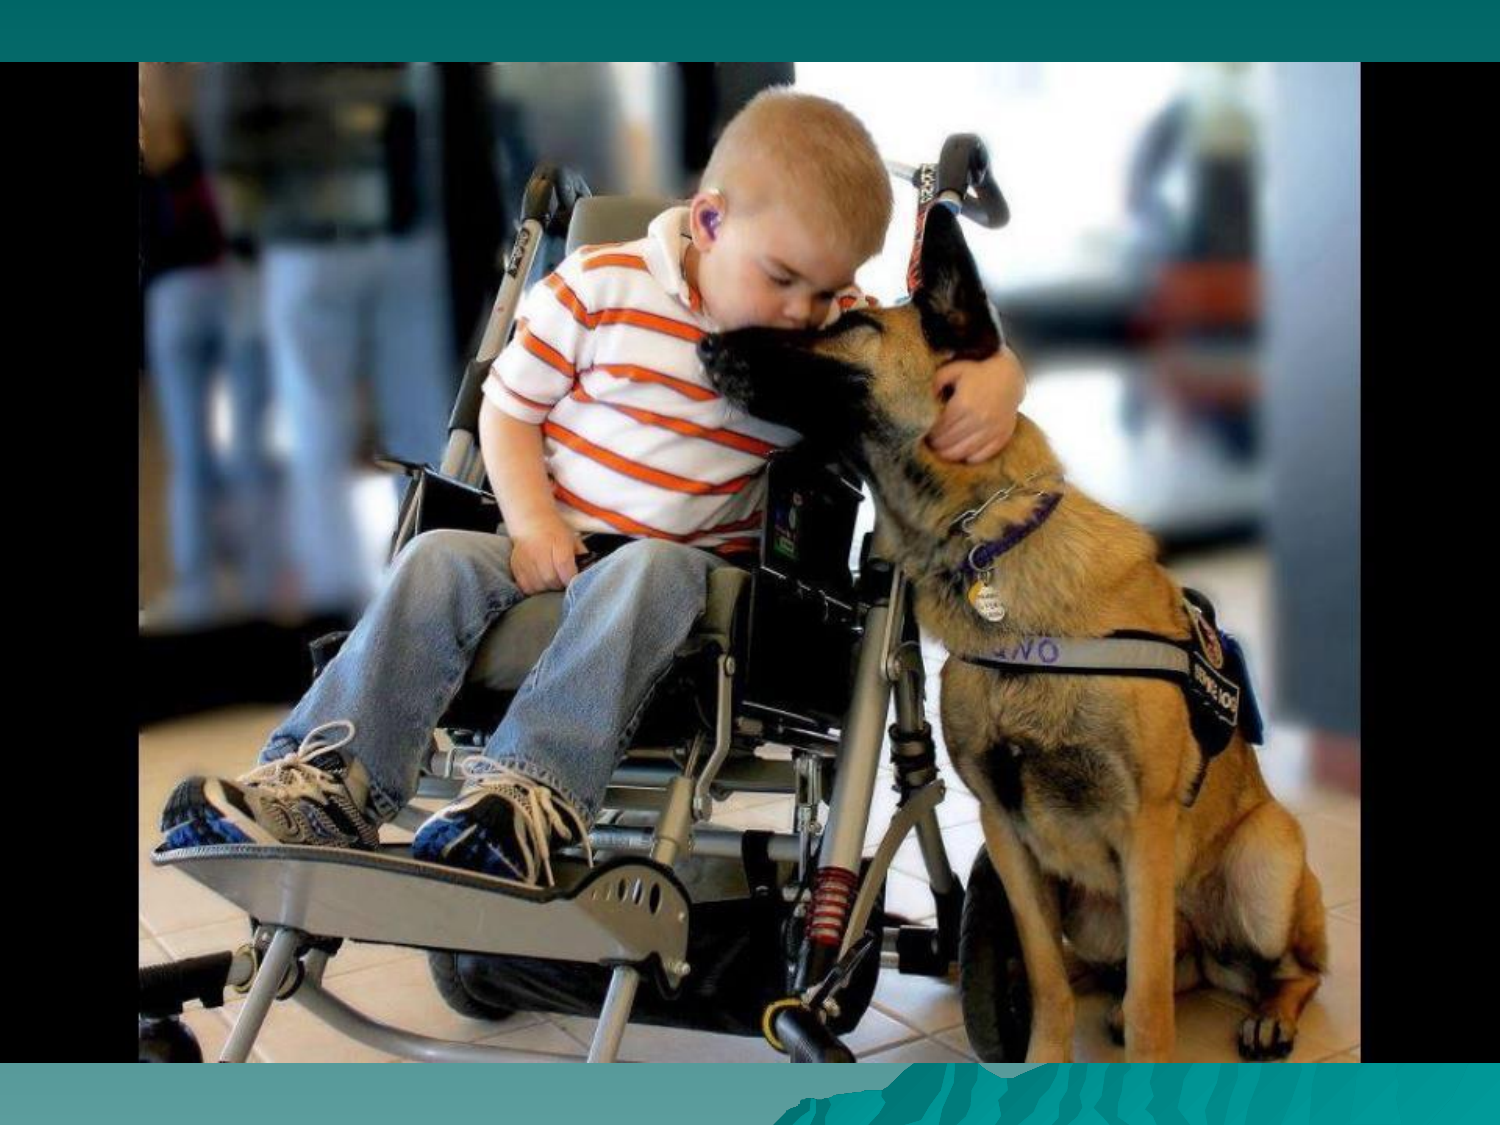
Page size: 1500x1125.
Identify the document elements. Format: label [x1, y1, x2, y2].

picture [0, 62, 1500, 1063]
